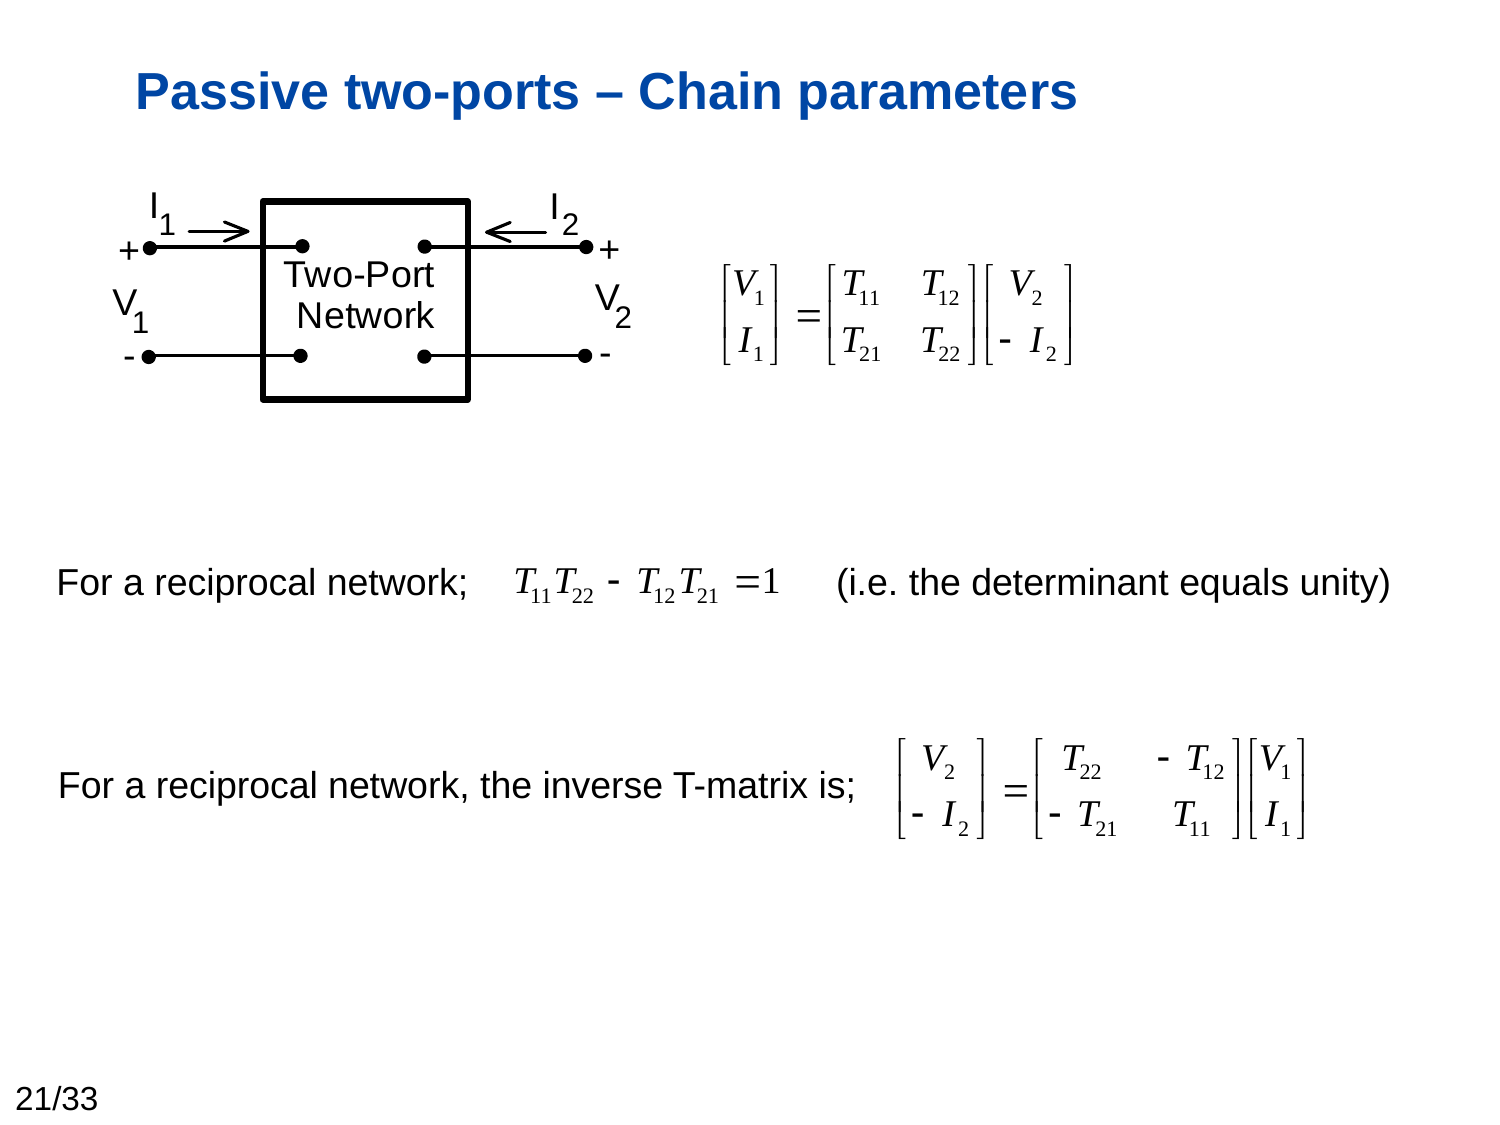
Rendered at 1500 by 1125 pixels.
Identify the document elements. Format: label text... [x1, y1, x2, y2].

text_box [714, 255, 1085, 372]
text_box (i.e. the determinant equals unity) [821, 550, 1417, 611]
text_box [507, 559, 786, 610]
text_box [111, 184, 649, 403]
text_box For a reciprocal network, the inverse T-matrix is; [43, 753, 872, 814]
text_box For a reciprocal network; [41, 550, 484, 611]
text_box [889, 729, 1318, 847]
title Passive two-ports – Chain parameters [120, 18, 1471, 159]
